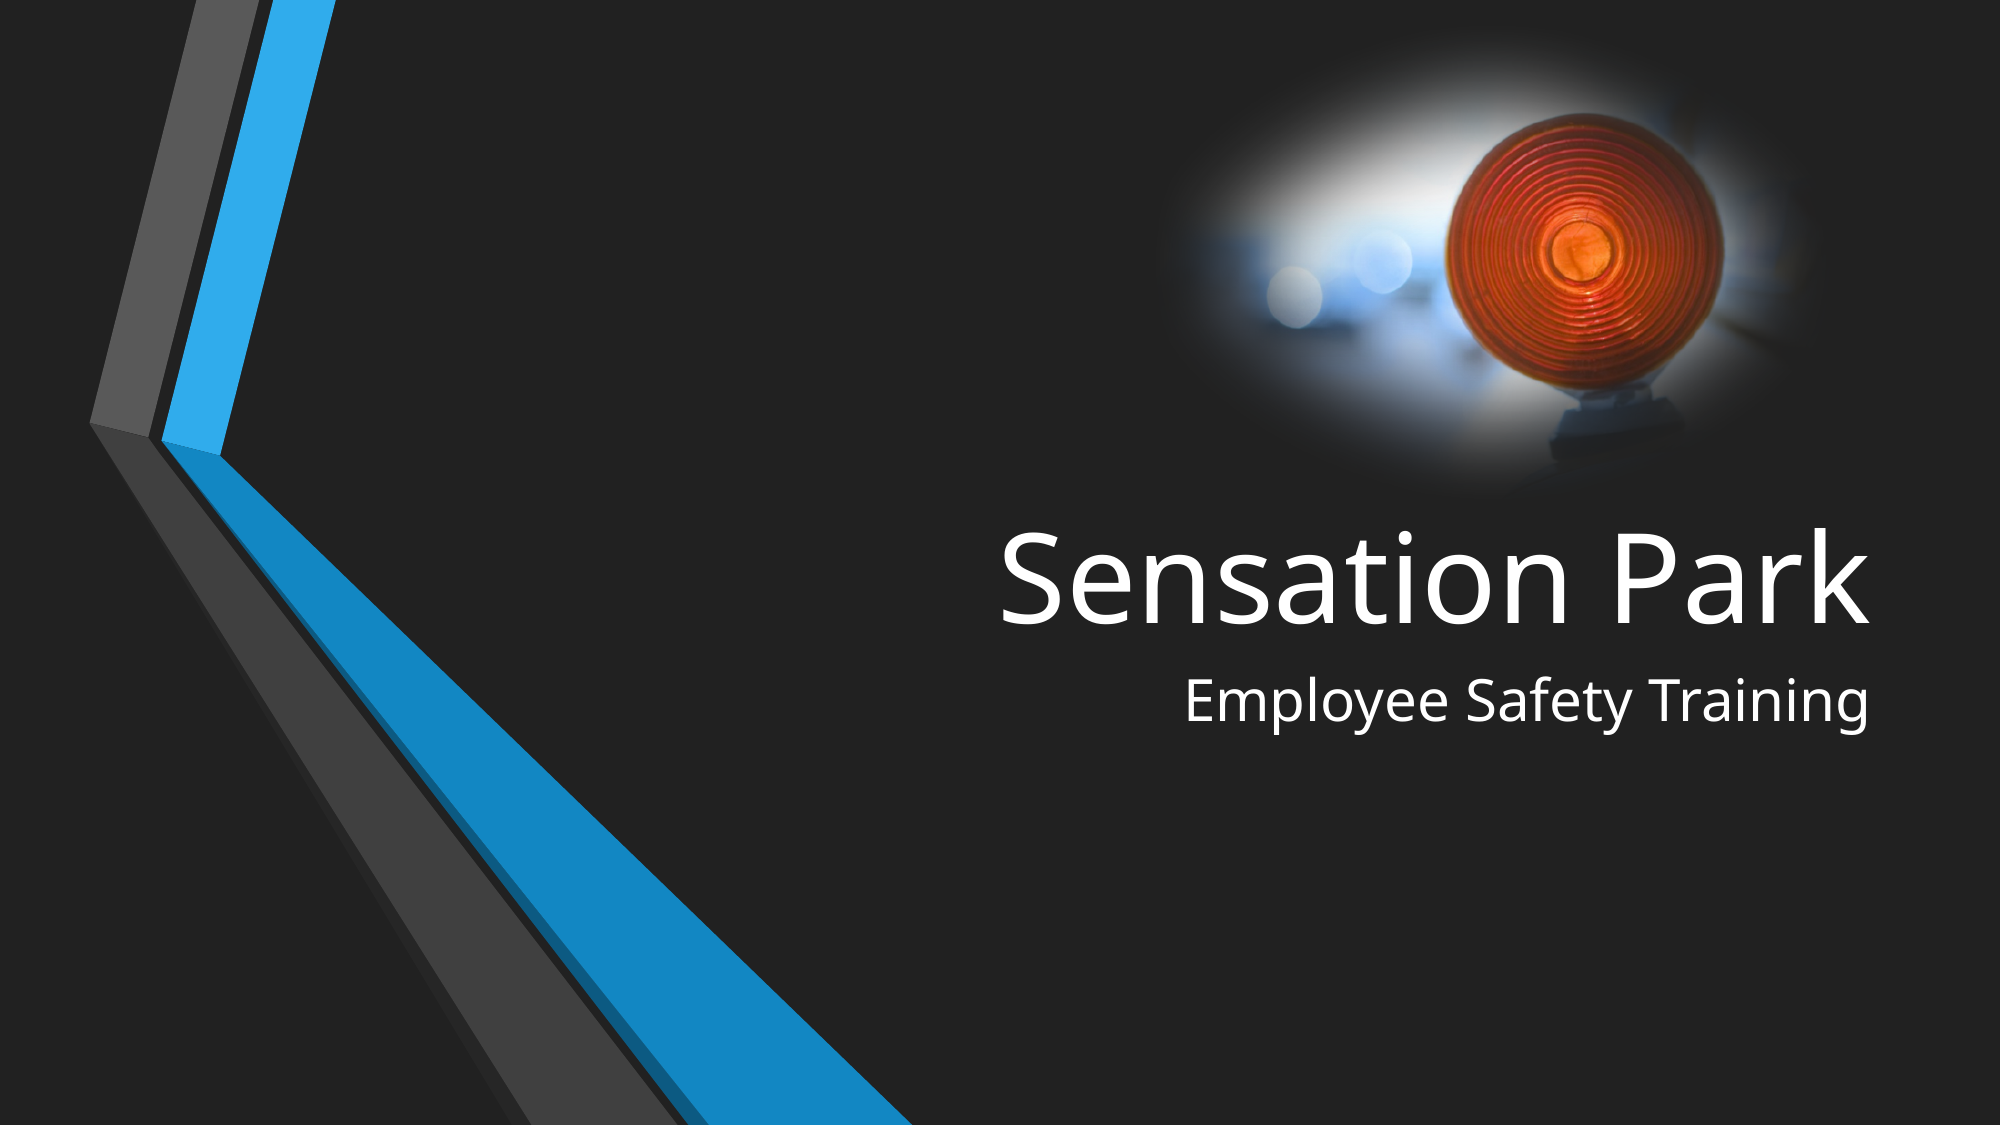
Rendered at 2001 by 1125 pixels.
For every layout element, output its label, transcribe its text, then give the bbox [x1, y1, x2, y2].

subtitle Employee Safety Training [740, 655, 1887, 884]
picture [1097, 0, 1888, 526]
title Sensation Park [480, 226, 1887, 656]
